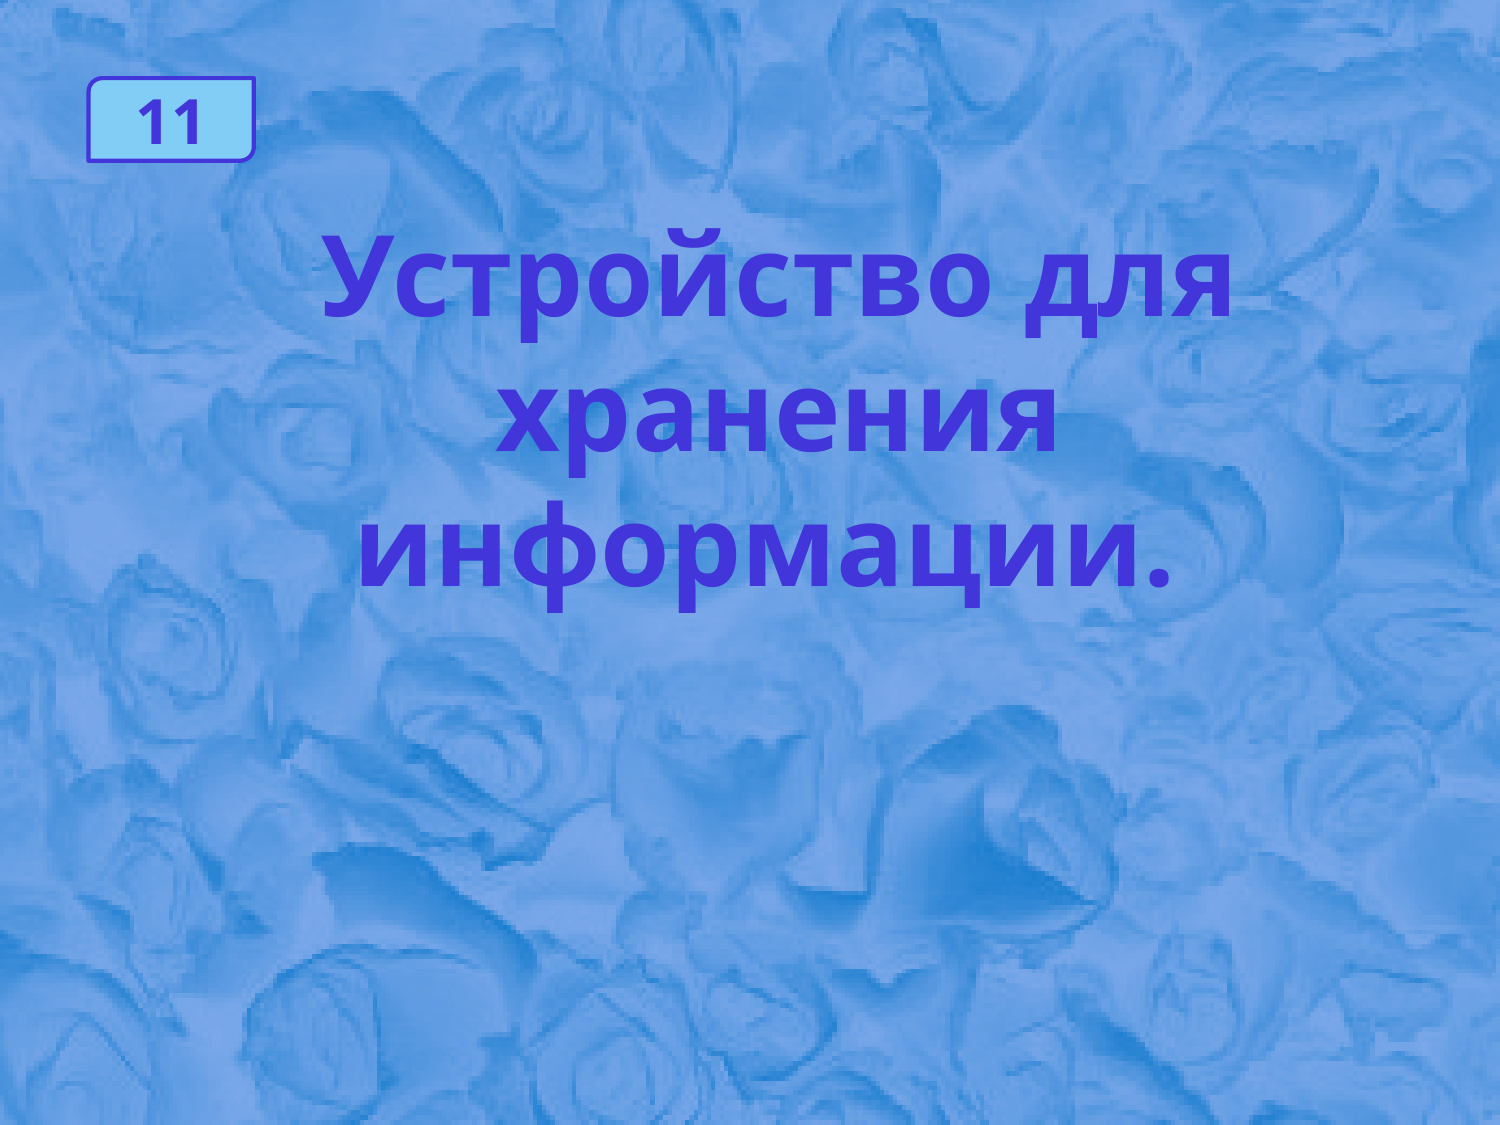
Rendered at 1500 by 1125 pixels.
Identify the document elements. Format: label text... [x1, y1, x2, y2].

text_box 11 [86, 76, 256, 163]
text_box Устройство для хранения информации. [112, 196, 1447, 616]
